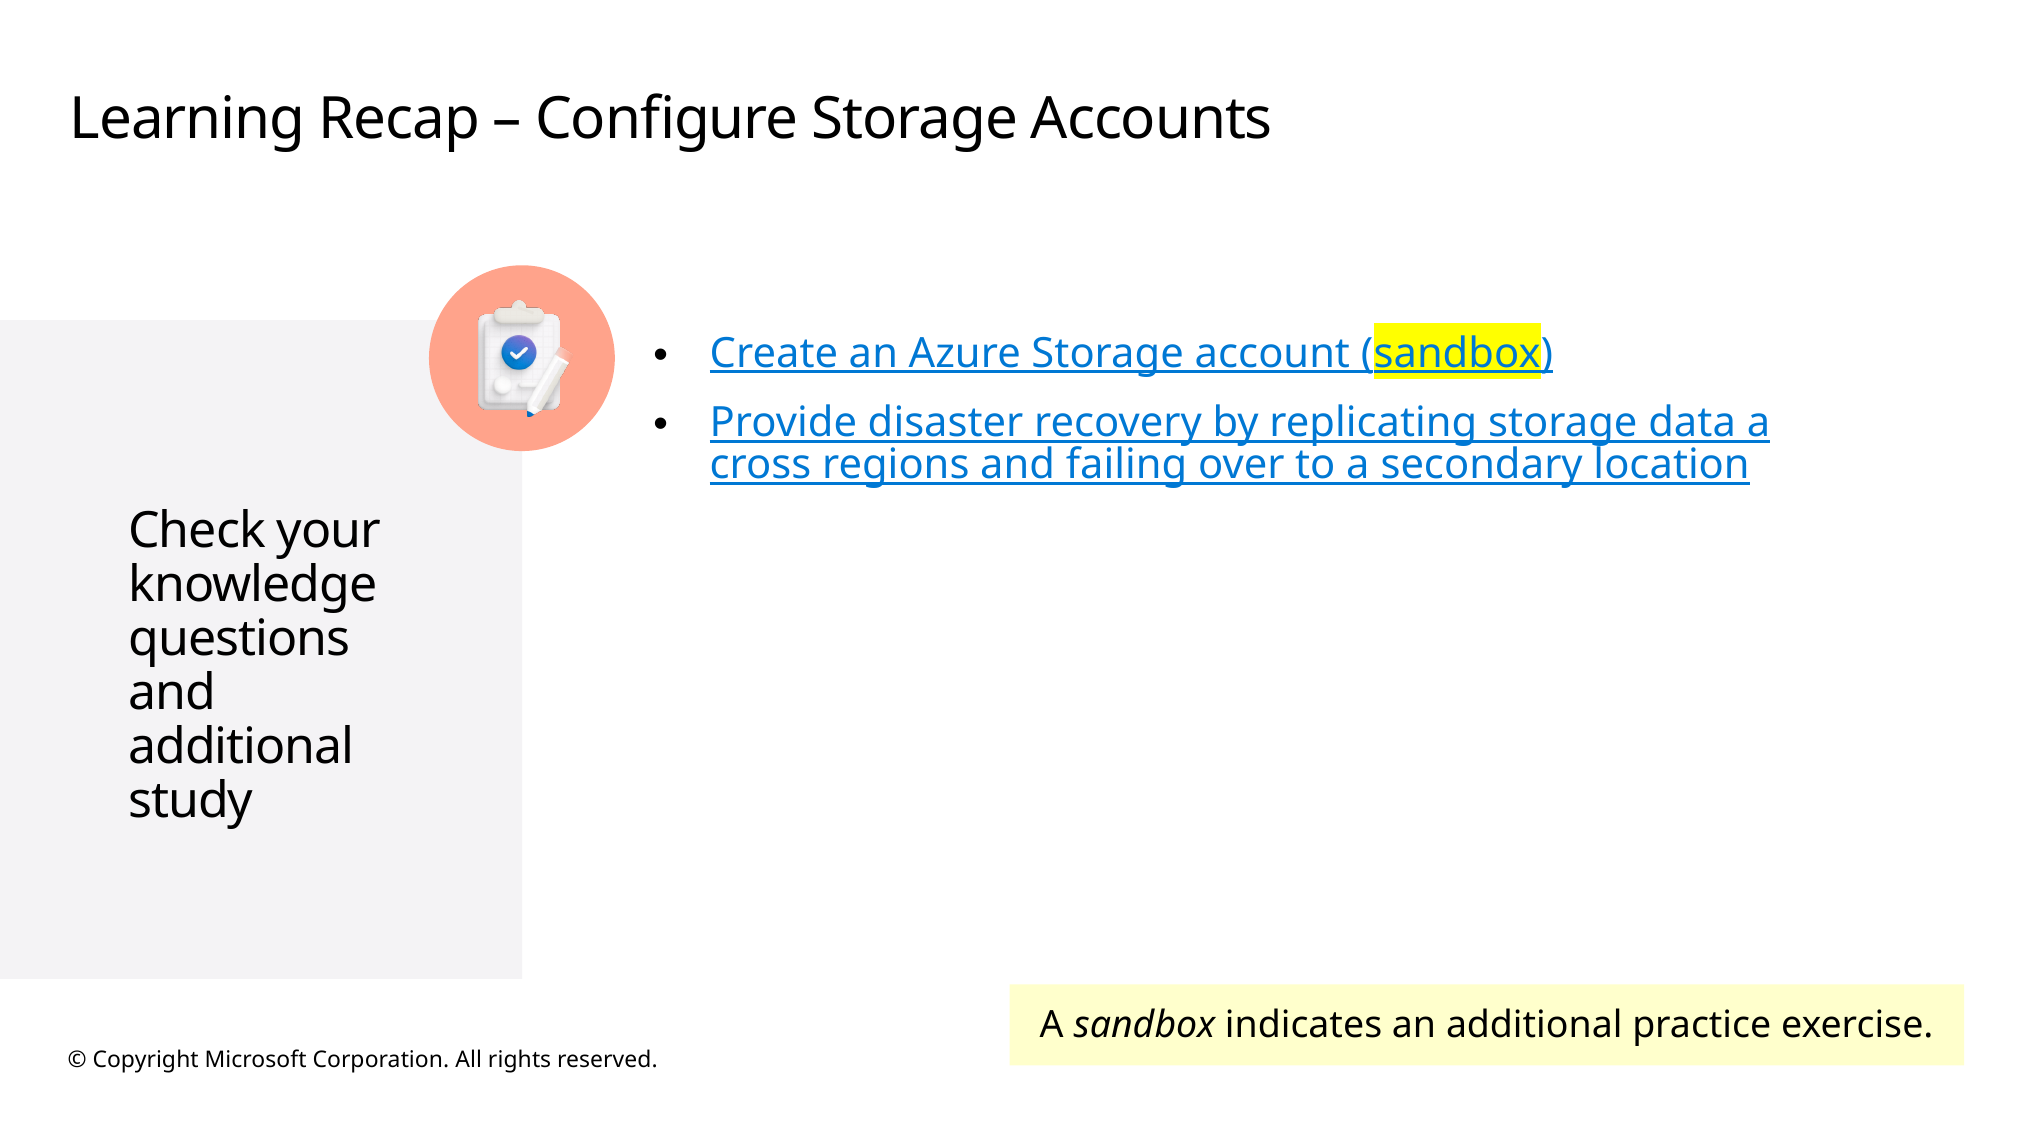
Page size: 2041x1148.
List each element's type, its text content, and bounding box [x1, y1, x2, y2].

title Learning Recap – Configure Storage Accounts [70, 73, 1968, 188]
text_box Create an Azure Storage account (sandbox) Provide disaster recovery by replicating storage data across regions and failing over to a secondary location [635, 292, 1808, 548]
text_box A sandbox indicates an additional practice exercise. [1009, 984, 1965, 1066]
picture [463, 300, 580, 417]
